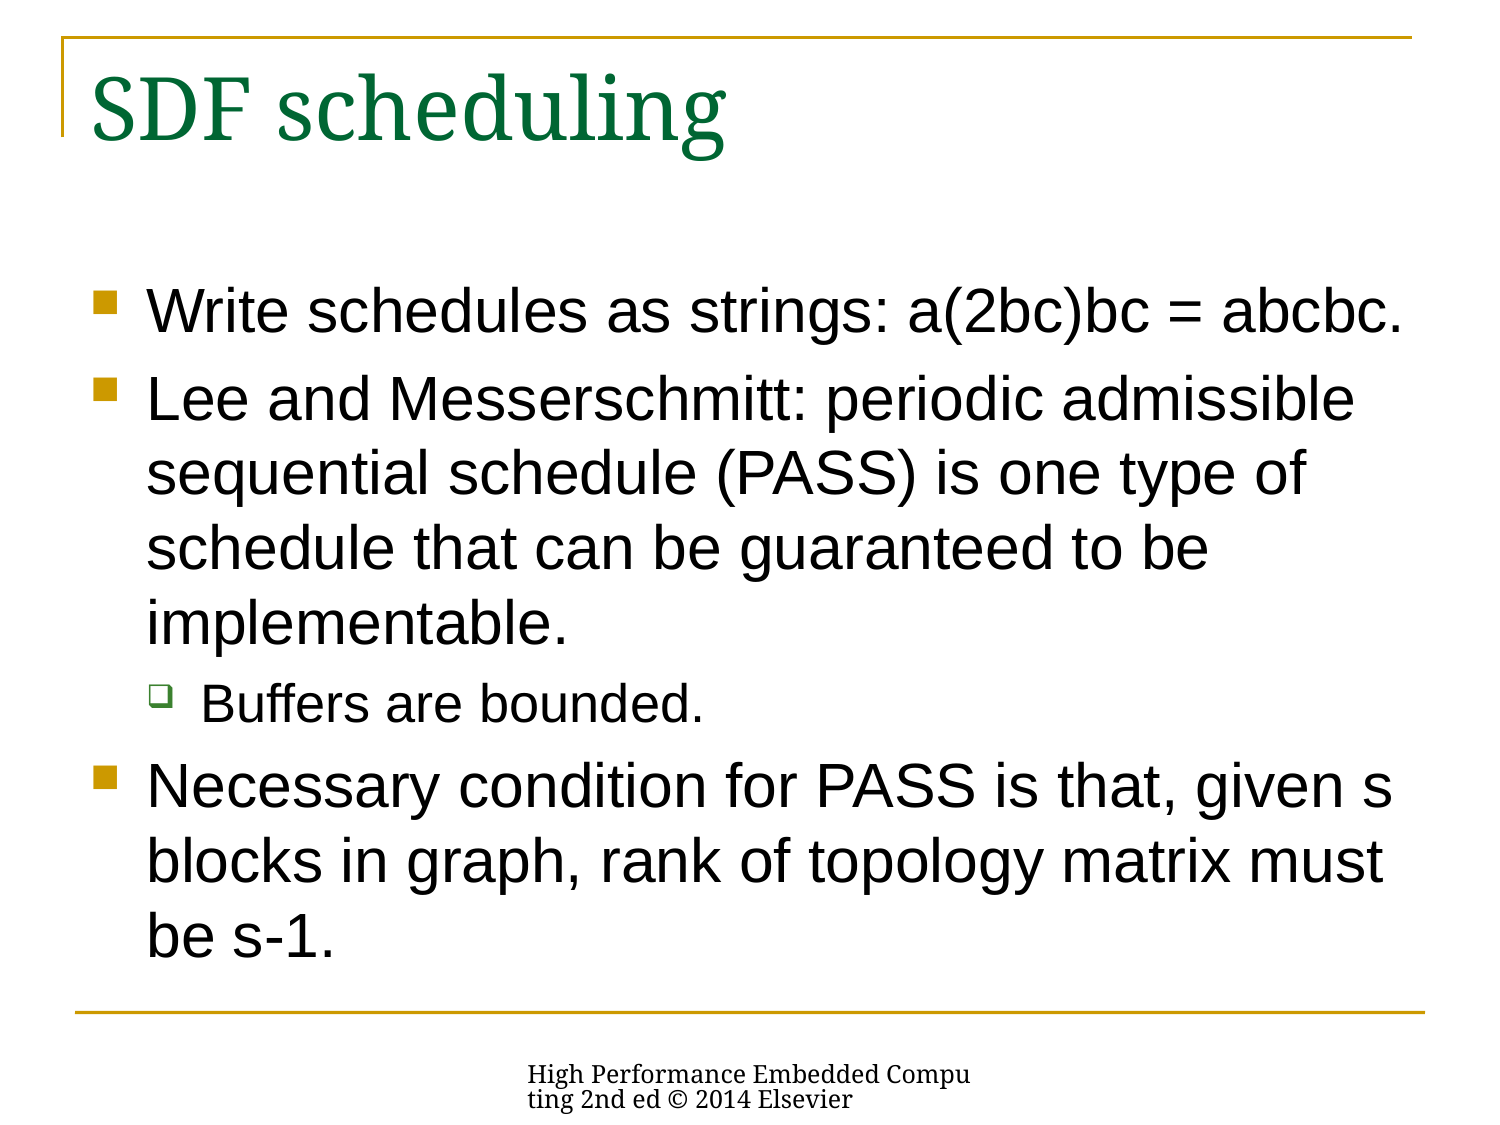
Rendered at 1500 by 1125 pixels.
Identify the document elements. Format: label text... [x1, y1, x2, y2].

title SDF scheduling [75, 45, 1425, 233]
footer High Performance Embedded Computing 2nd ed © 2014 Elsevier [512, 1025, 988, 1100]
list Write schedules as strings: a(2bc)bc = abcbc. Lee and Messerschmitt: periodic admissible sequential schedule (PASS) is one type of schedule that can be guaranteed to be implementable. Buffers are bounded. Necessary condition for PASS is that, given s blocks in graph, rank of topology matrix must be s-1. [75, 262, 1425, 1006]
